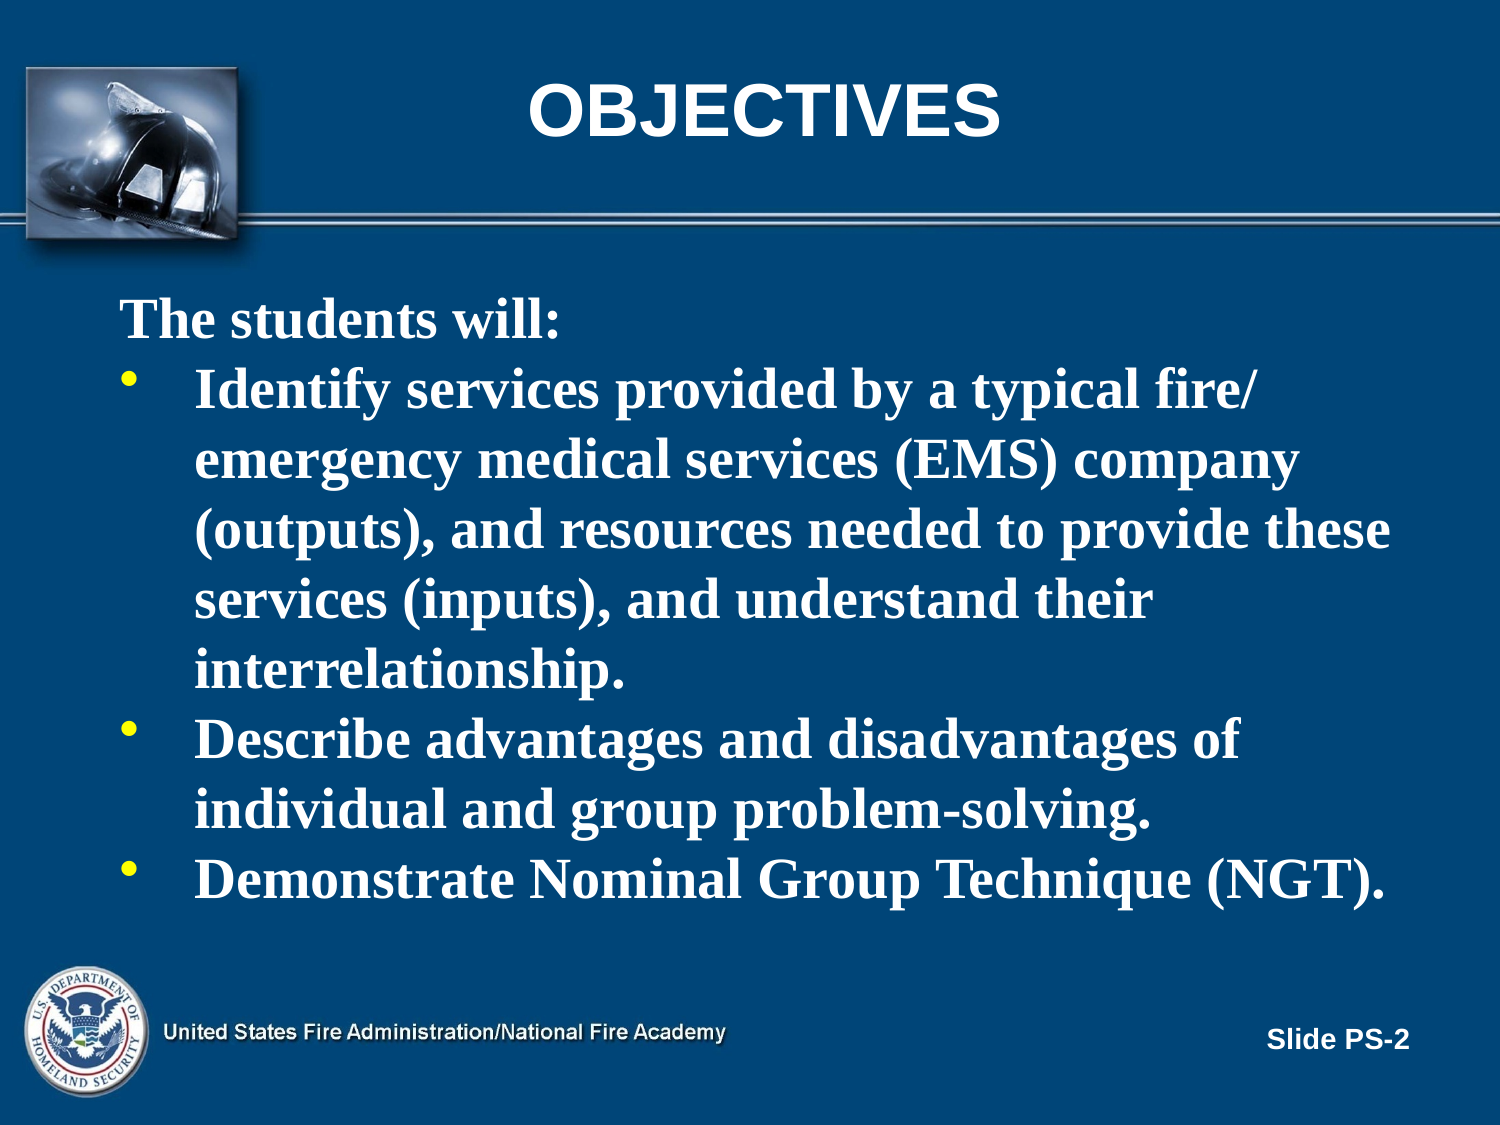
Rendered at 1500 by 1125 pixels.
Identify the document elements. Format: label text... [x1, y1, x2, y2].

title OBJECTIVES [287, 12, 1426, 201]
slide_number Slide PS-2 [1074, 1012, 1426, 1091]
list The students will: Identify services provided by a typical fire/ emergency medical services (EMS) company (outputs), and resources needed to provide these services (inputs), and understand their interrelationship. Describe advantages and disadvantages of individual and group problem-solving. Demonstrate Nominal Group Technique (NGT). [104, 272, 1428, 911]
picture [0, 0, 1500, 1125]
